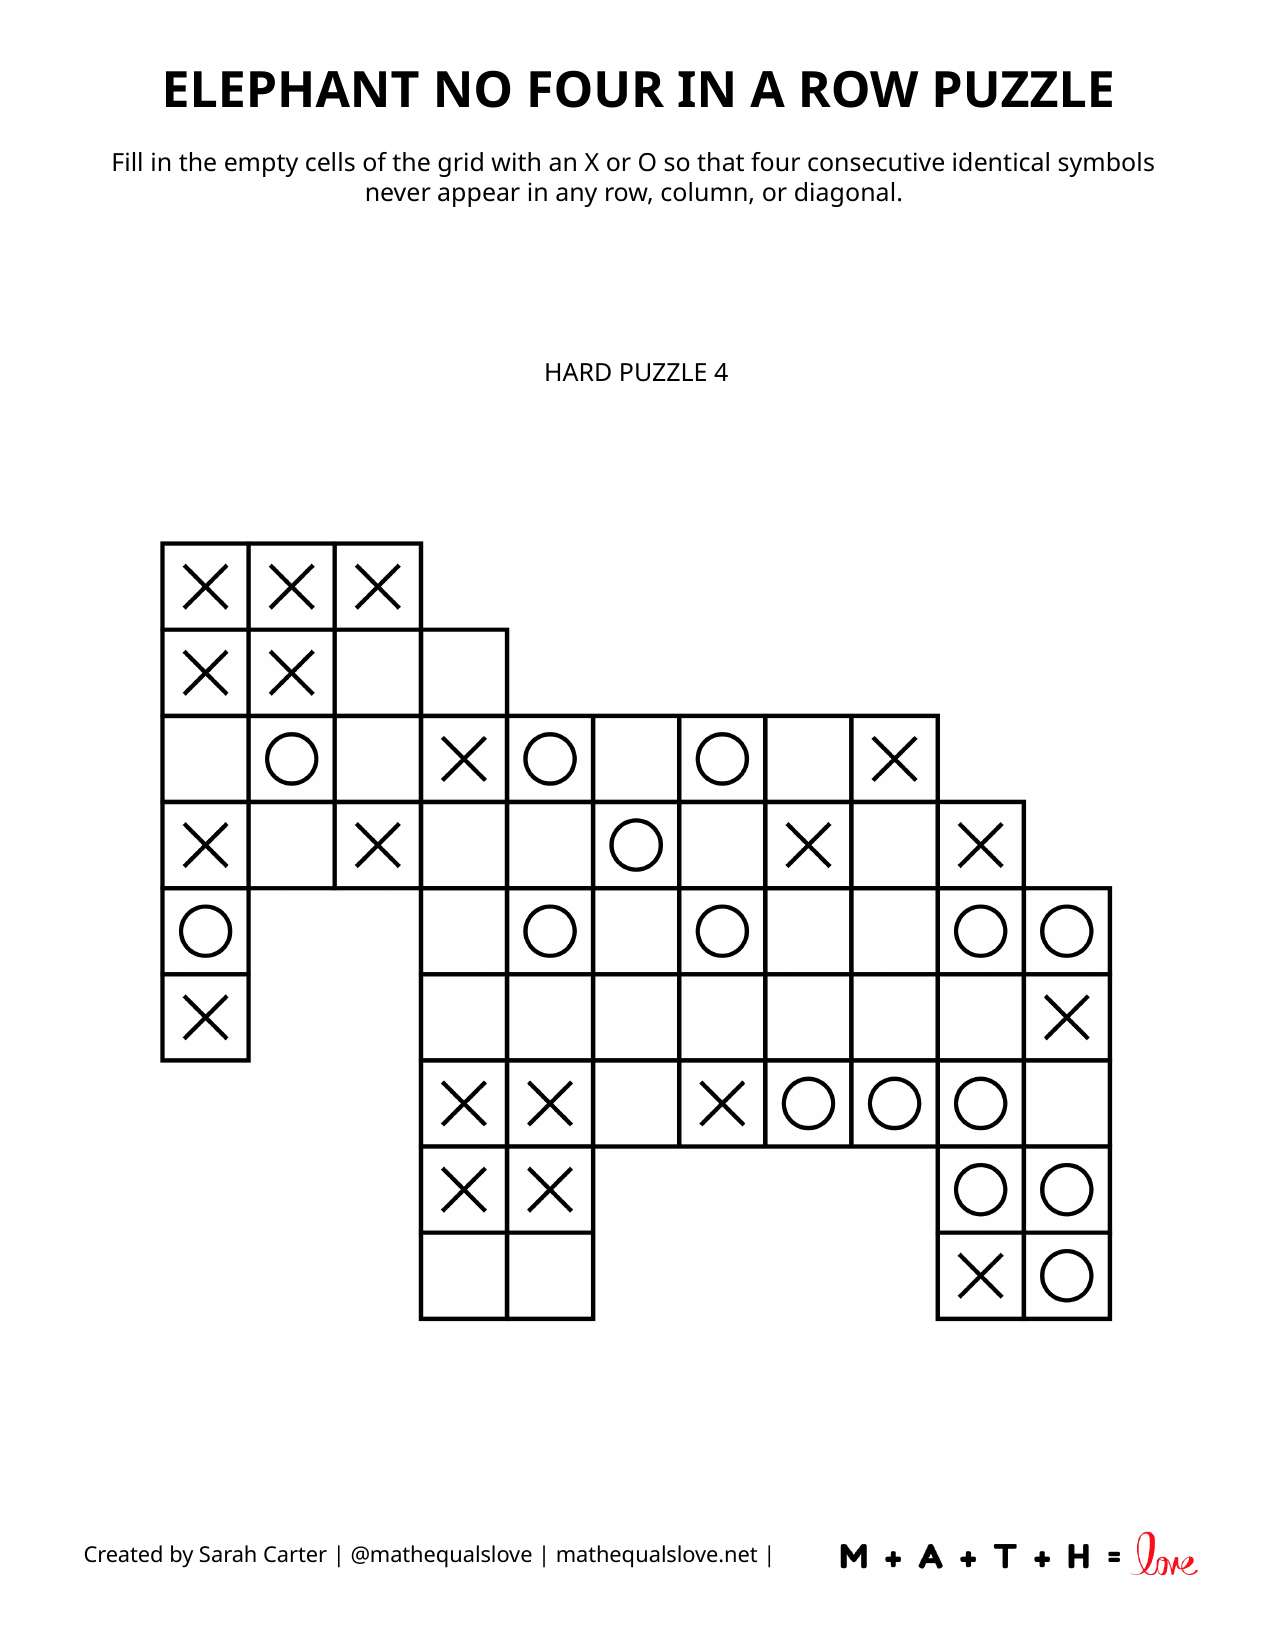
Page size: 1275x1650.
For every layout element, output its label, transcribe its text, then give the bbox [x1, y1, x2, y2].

picture [826, 1528, 1207, 1580]
picture [157, 538, 1115, 1324]
text_box ELEPHANT NO FOUR IN A ROW PUZZLE [66, 49, 1211, 125]
text_box Created by Sarah Carter | @mathequalslove | mathequalslove.net | [68, 1533, 826, 1575]
text_box HARD PUZZLE 4 [158, 356, 1115, 407]
text_box Fill in the empty cells of the grid with an X or O so that four consecutive identical symbols never appear in any row, column, or diagonal. [0, 139, 1275, 215]
